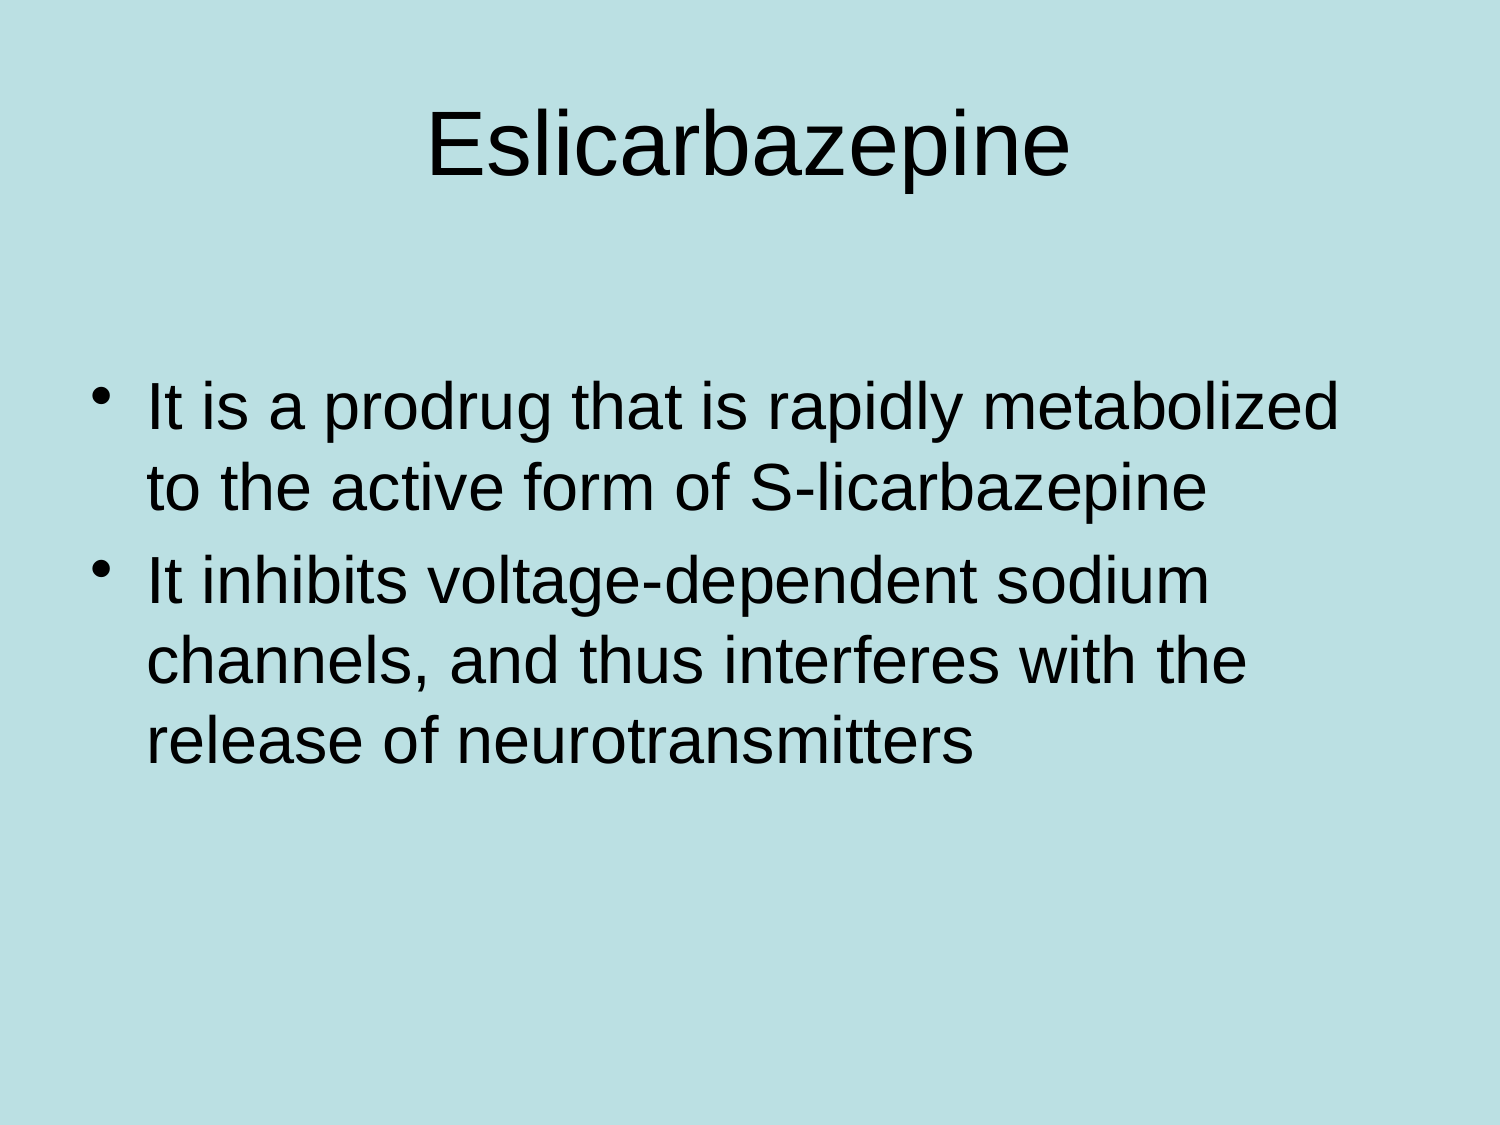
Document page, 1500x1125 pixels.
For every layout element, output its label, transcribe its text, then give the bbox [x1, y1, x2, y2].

list It is a prodrug that is rapidly metabolized to the active form of S-licarbazepine It inhibits voltage-dependent sodium channels, and thus interferes with the release of neurotransmitters [75, 262, 1425, 1005]
title Eslicarbazepine [75, 45, 1425, 233]
